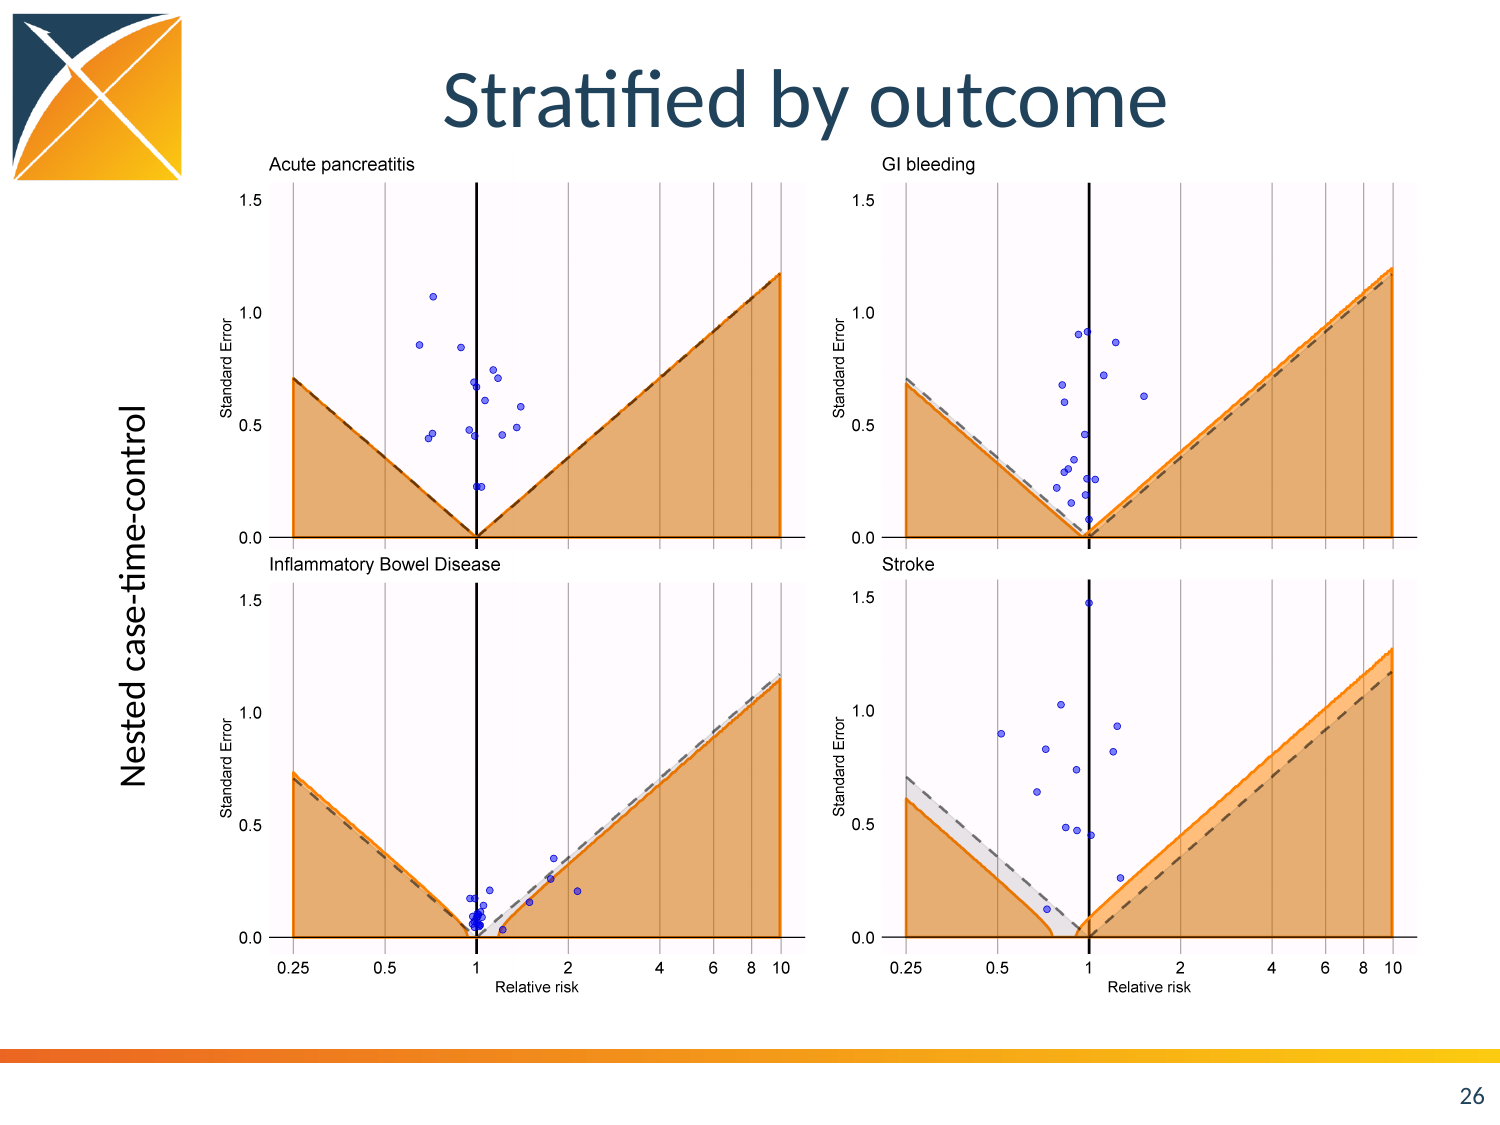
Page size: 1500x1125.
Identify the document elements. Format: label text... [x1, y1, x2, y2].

slide_number 26 [1149, 1065, 1500, 1125]
picture [0, 0, 206, 200]
picture [824, 149, 1426, 1001]
picture [212, 149, 813, 1001]
text_box Nested case-time-control [99, 389, 160, 804]
title Stratified by outcome [187, 24, 1425, 163]
